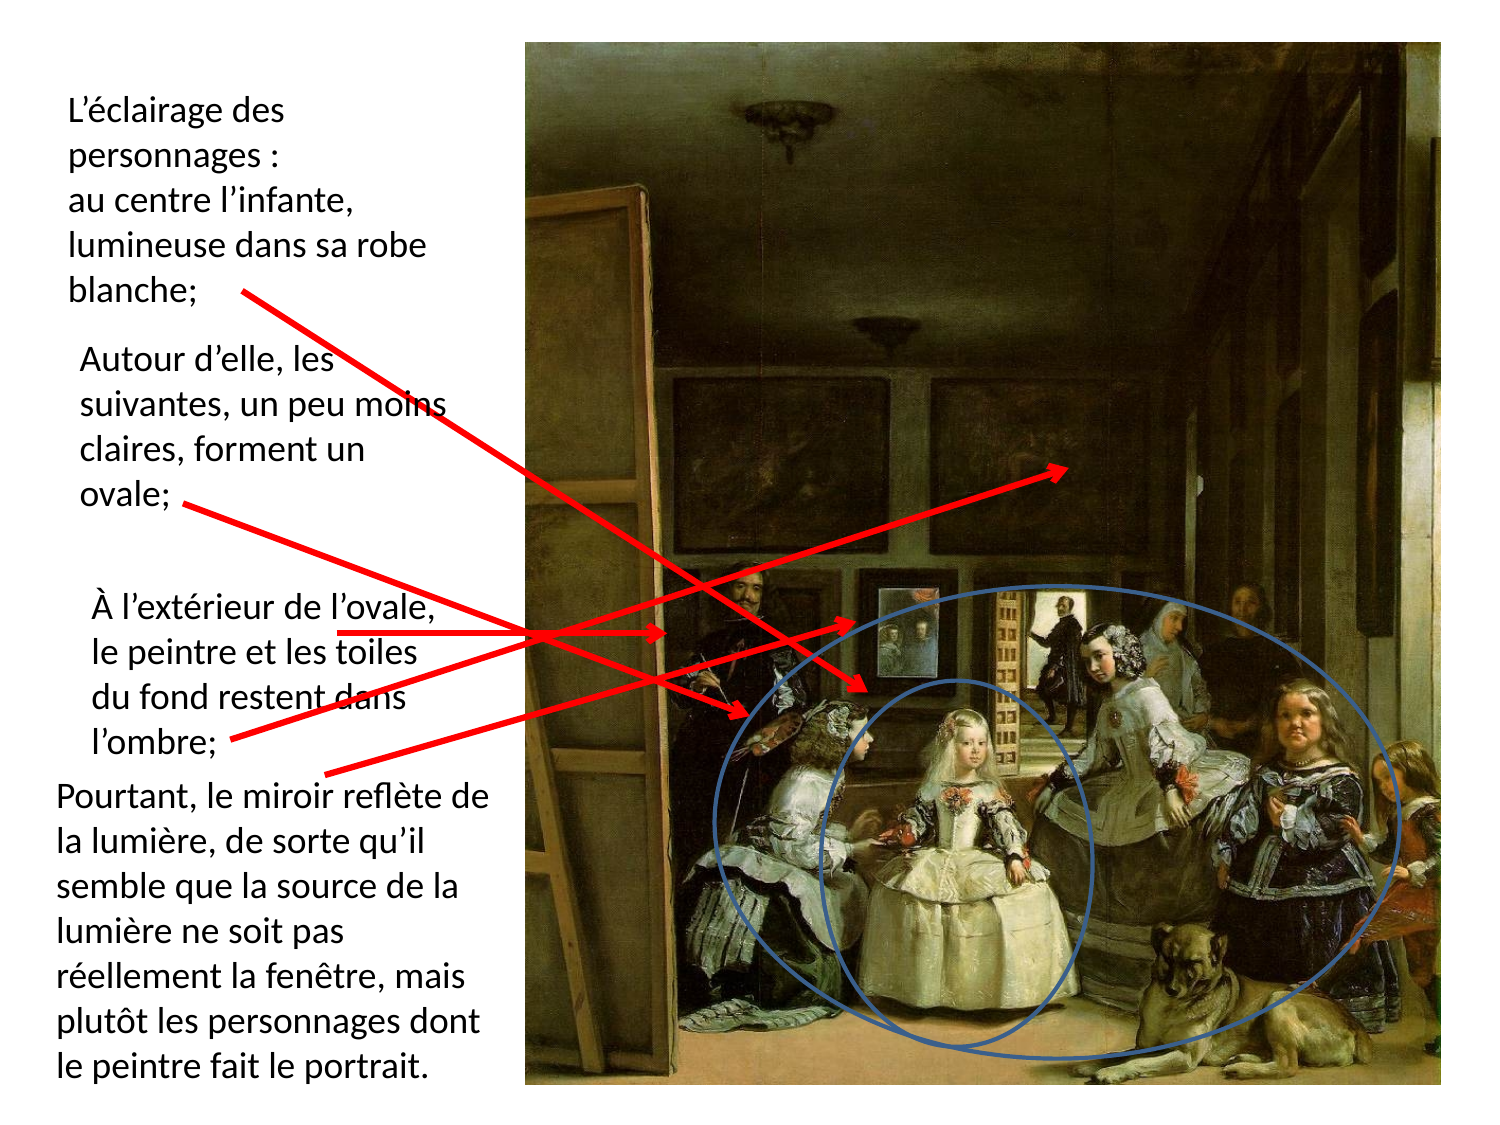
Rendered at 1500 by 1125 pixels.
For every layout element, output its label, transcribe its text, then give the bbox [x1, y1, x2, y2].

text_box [241, 290, 869, 466]
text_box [182, 503, 224, 717]
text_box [324, 621, 857, 776]
picture [525, 42, 1441, 1085]
text_box Pourtant, le miroir reflète de la lumière, de sorte qu’il semble que la source de la lumière ne soit pas réellement la fenêtre, mais plutôt les personnages dont le peintre fait le portrait. [41, 763, 514, 1093]
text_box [229, 467, 1070, 740]
text_box L’éclairage des personnages : au centre l’infante, lumineuse dans sa robe blanche; [53, 78, 479, 318]
text_box À l’extérieur de l’ovale, le peintre et les toiles du fond restent dans l’ombre; [76, 574, 319, 763]
text_box Autour d’elle, les suivantes, un peu moins claires, forment un ovale; [64, 326, 236, 566]
